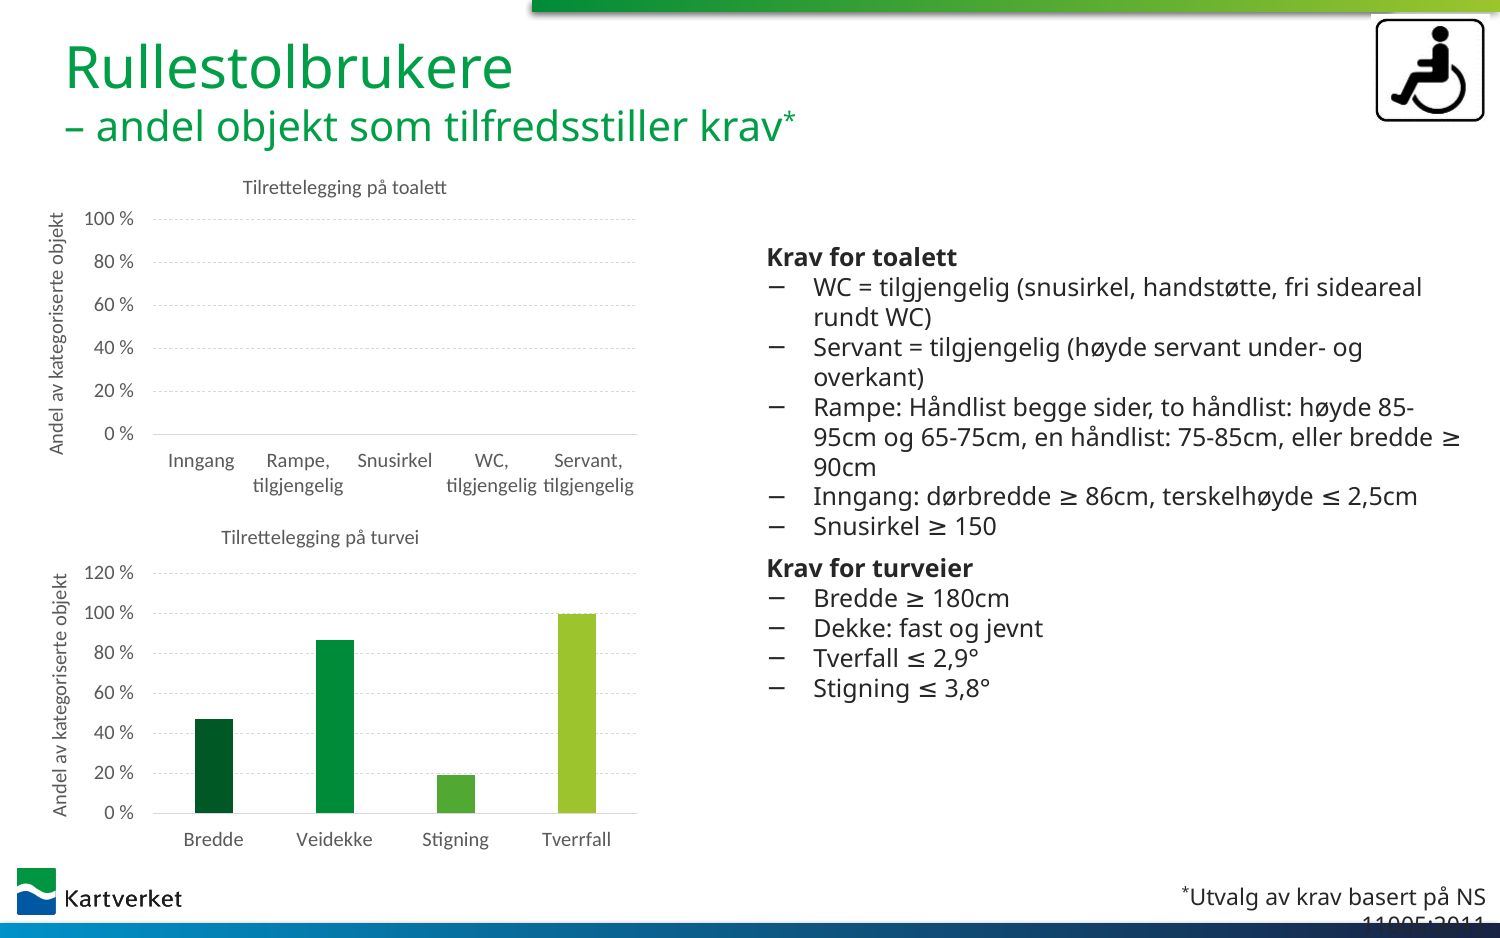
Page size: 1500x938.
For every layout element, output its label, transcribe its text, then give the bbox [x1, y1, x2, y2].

picture [41, 166, 650, 505]
text_box Krav for turveier Bredde ≥ 180cm Dekke: fast og jevnt Tverfall ≤ 2,9° Stigning ≤ 3,8° [751, 545, 1483, 710]
picture [1371, 13, 1491, 127]
text_box *Utvalg av krav basert på NS 11005:2011 [1068, 873, 1500, 938]
text_box Krav for toalett WC = tilgjengelig (snusirkel, handstøtte, fri sideareal rundt WC) Servant = tilgjengelig (høyde servant under- og overkant) Rampe: Håndlist begge sider, to håndlist: høyde 85-95cm og 65-75cm, en håndlist: 75-85cm, eller bredde ≥ 90cm Inngang: dørbredde ≥ 86cm, terskelhøyde ≤ 2,5cm Snusirkel ≥ 150 [751, 234, 1483, 545]
picture [41, 520, 650, 859]
text_box Rullestolbrukere – andel objekt som tilfredsstiller krav* [49, 14, 1431, 158]
